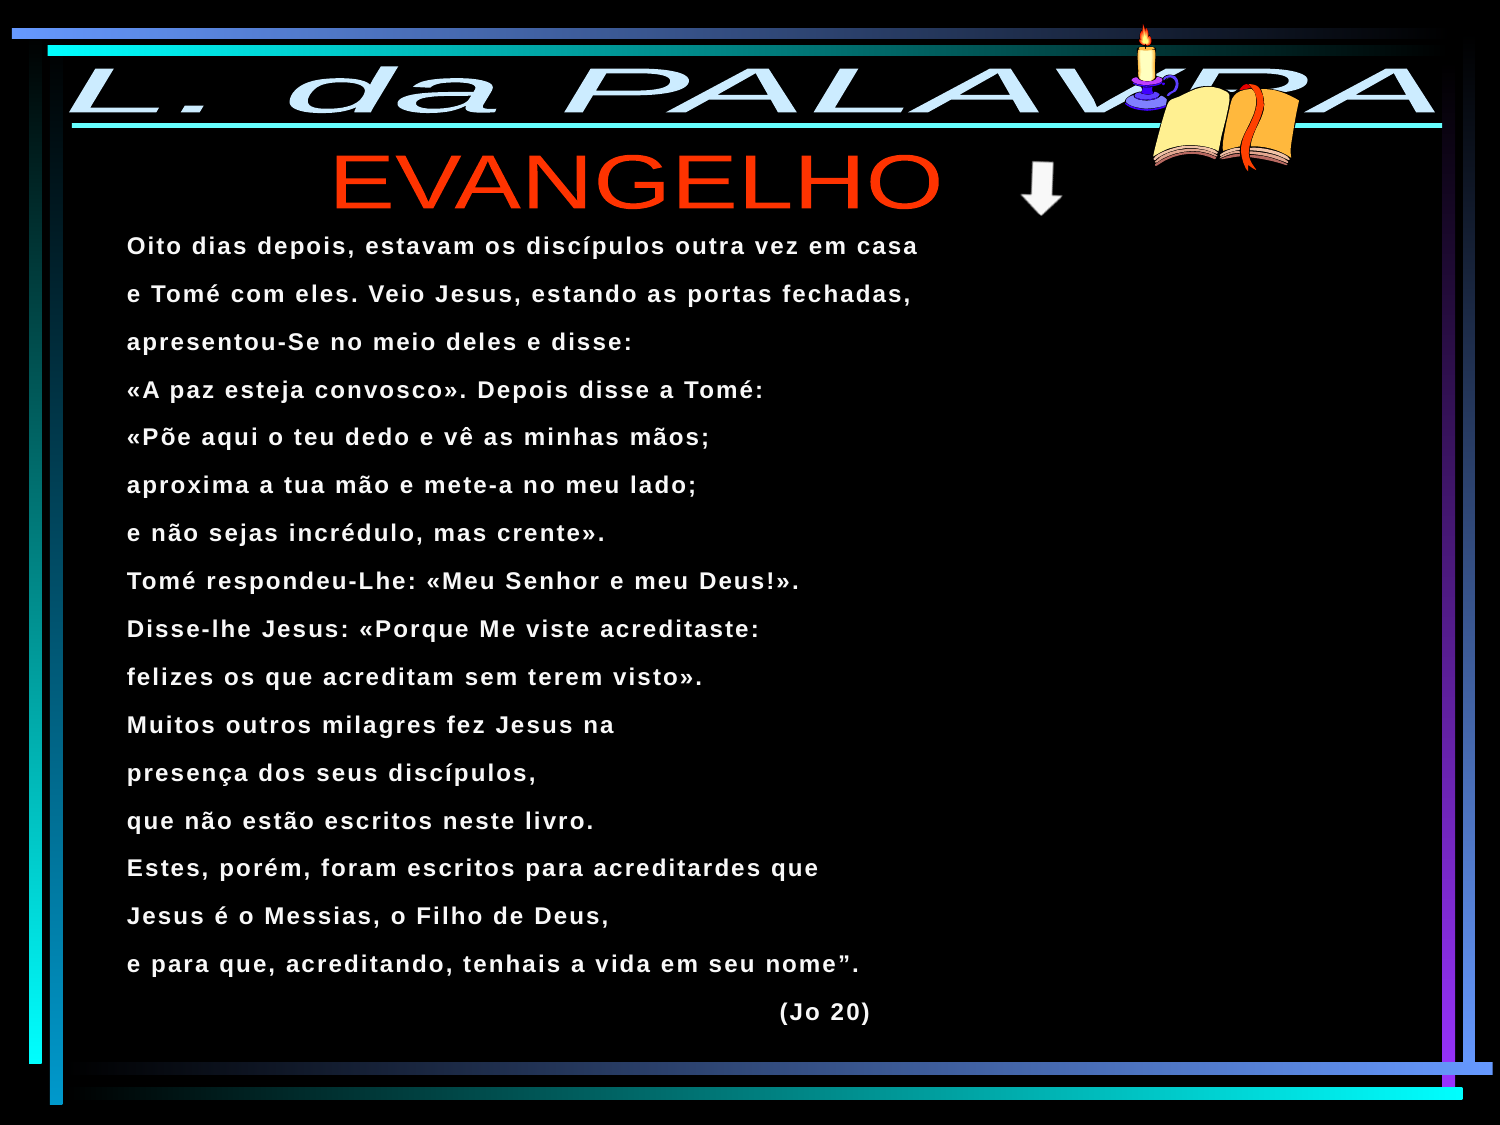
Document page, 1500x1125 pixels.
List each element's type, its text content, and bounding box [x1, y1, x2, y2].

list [1124, 18, 1306, 174]
text_box Oito dias depois, estavam os discípulos outra vez em casa e Tomé com eles. Veio Jesus, estando as portas fechadas, apresentou-Se no meio deles e disse: «A paz esteja convosco». Depois disse a Tomé: «Põe aqui o teu dedo e vê as minhas mãos; aproxima a tua mão e mete-a no meu lado; e não sejas incrédulo, mas crente». Tomé respondeu-Lhe: «Meu Senhor e meu Deus!». Disse-lhe Jesus: «Porque Me viste acreditaste: felizes os que acreditam sem terem visto». Muitos outros milagres fez Jesus na presença dos seus discípulos, que não estão escritos neste livro. Estes, porém, foram escritos para acreditardes que Jesus é o Messias, o Filho de Deus, e para que, acreditando, tenhais a vida em seu nome”. (Jo 20) [112, 219, 1459, 1049]
picture [1009, 150, 1077, 220]
